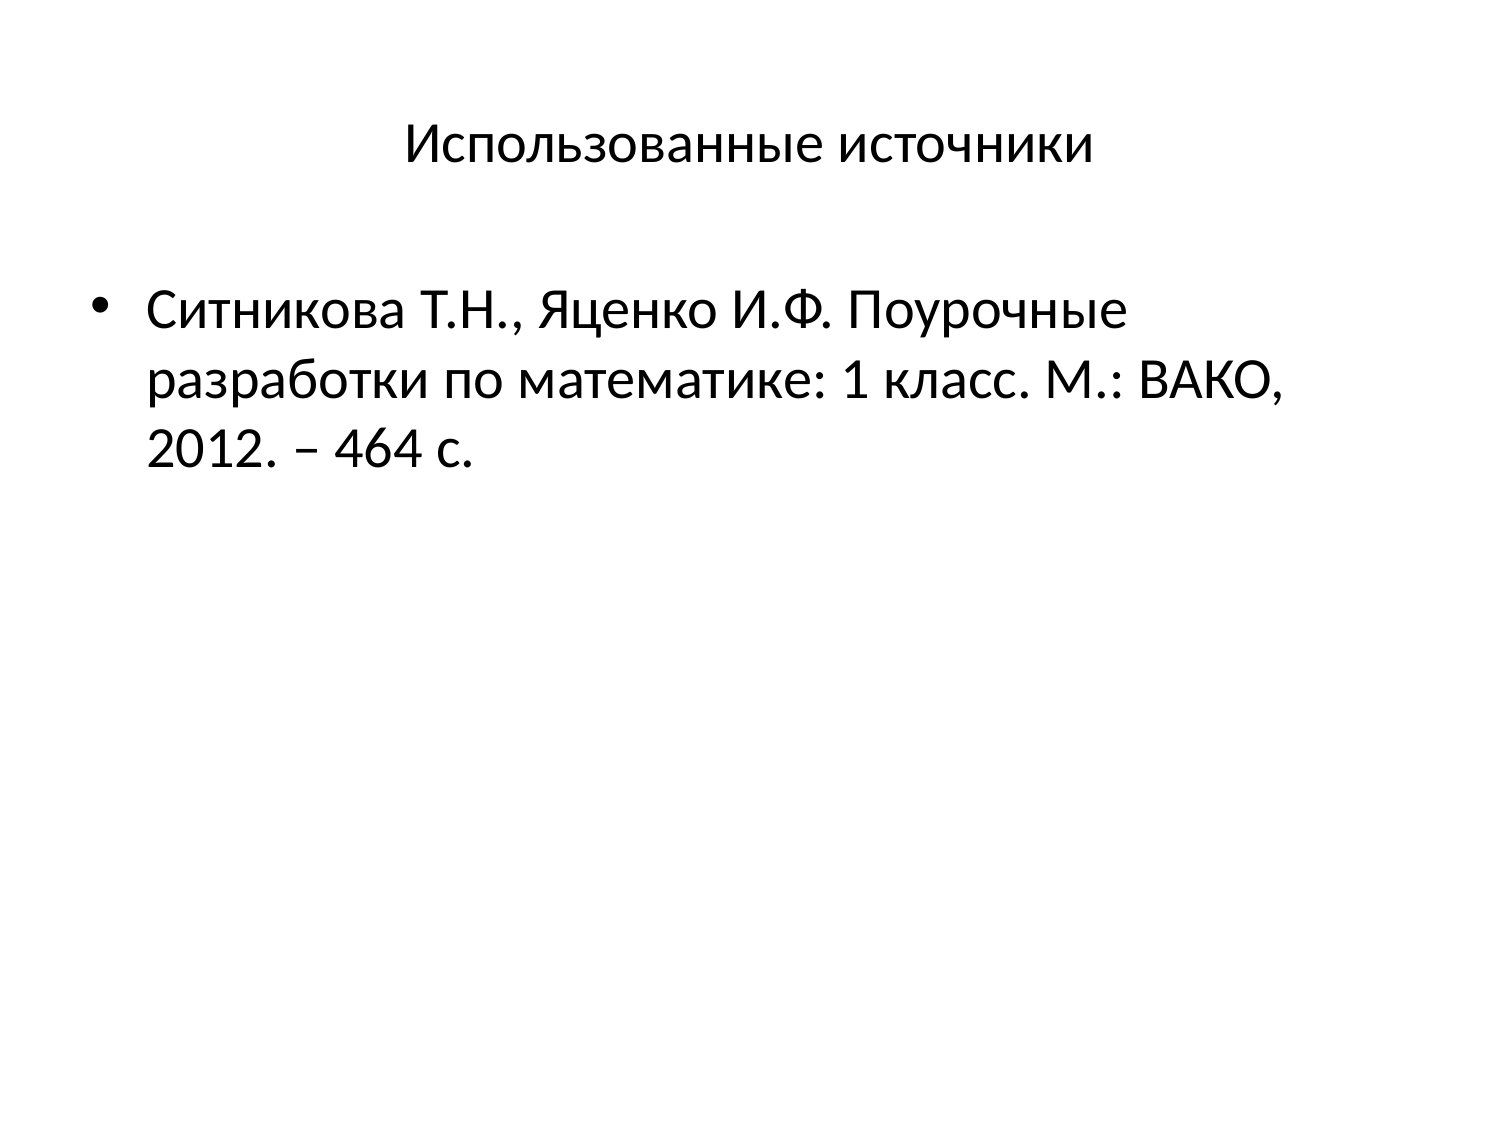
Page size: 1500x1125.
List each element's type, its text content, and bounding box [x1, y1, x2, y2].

title Использованные источники [75, 45, 1425, 233]
list Ситникова Т.Н., Яценко И.Ф. Поурочные разработки по математике: 1 класс. М.: ВАКО, 2012. – 464 с. [75, 262, 1425, 1005]
